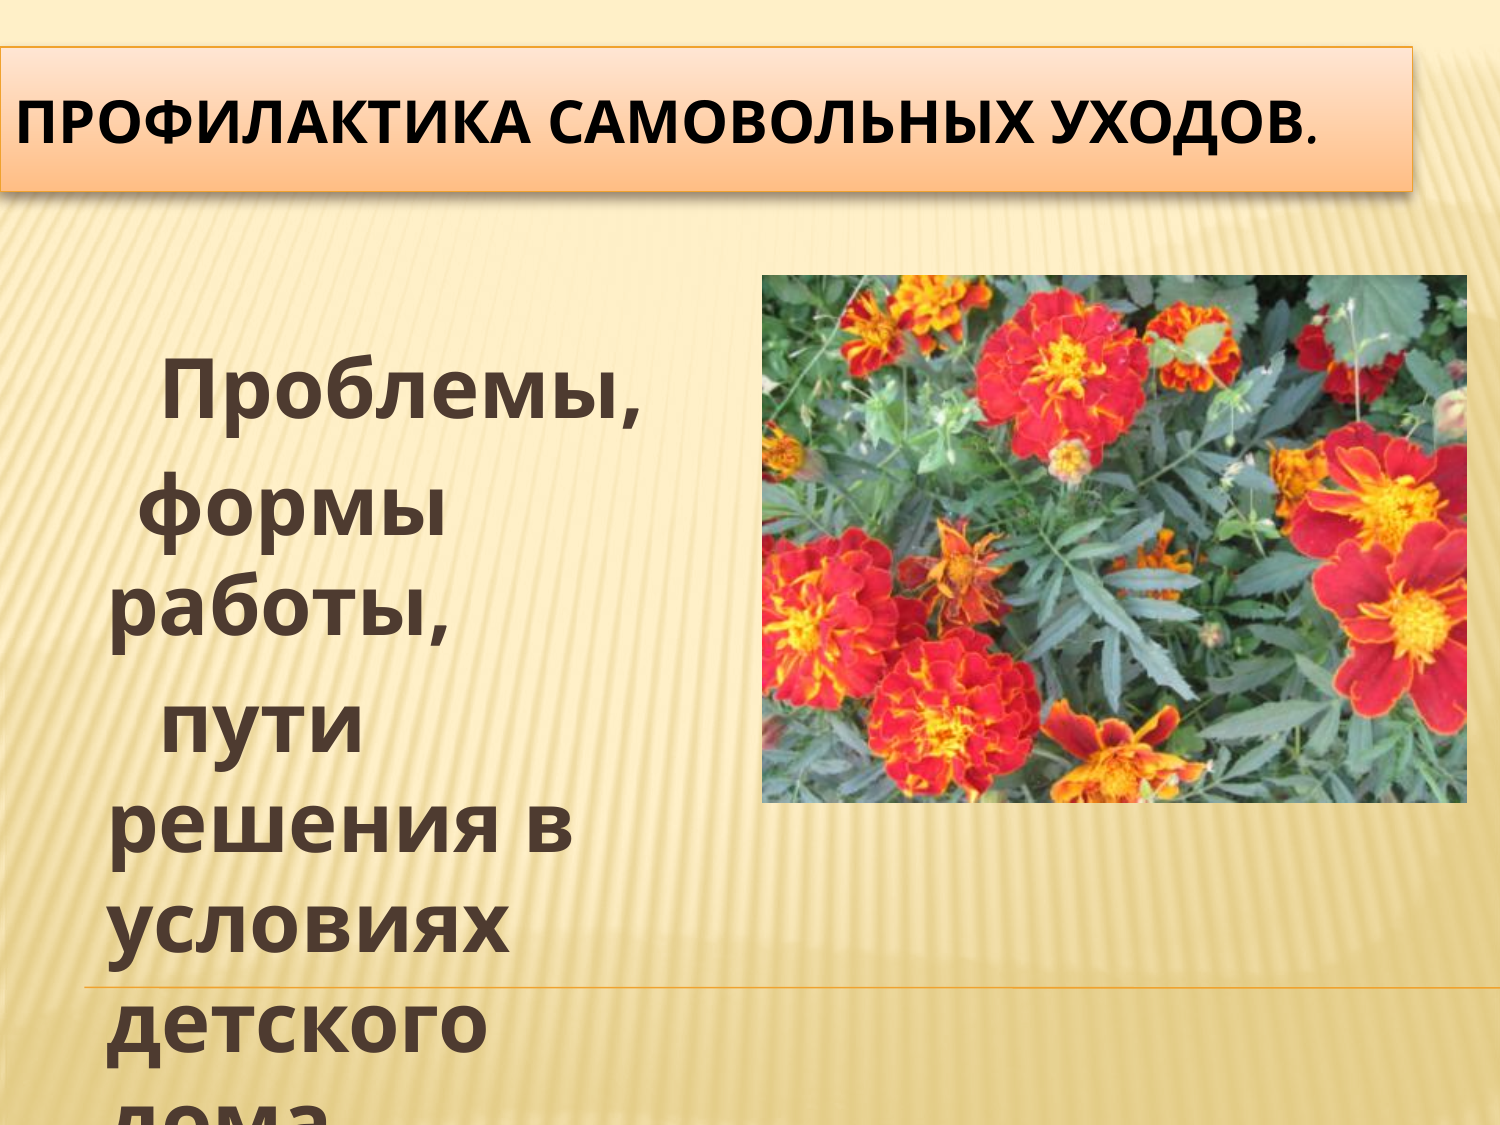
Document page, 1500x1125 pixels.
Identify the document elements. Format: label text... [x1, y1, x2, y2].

title Профилактика самовольных уходов. [0, 46, 1413, 192]
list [762, 274, 1467, 804]
list Проблемы, формы работы, пути решения в условиях детского дома [35, 328, 739, 975]
